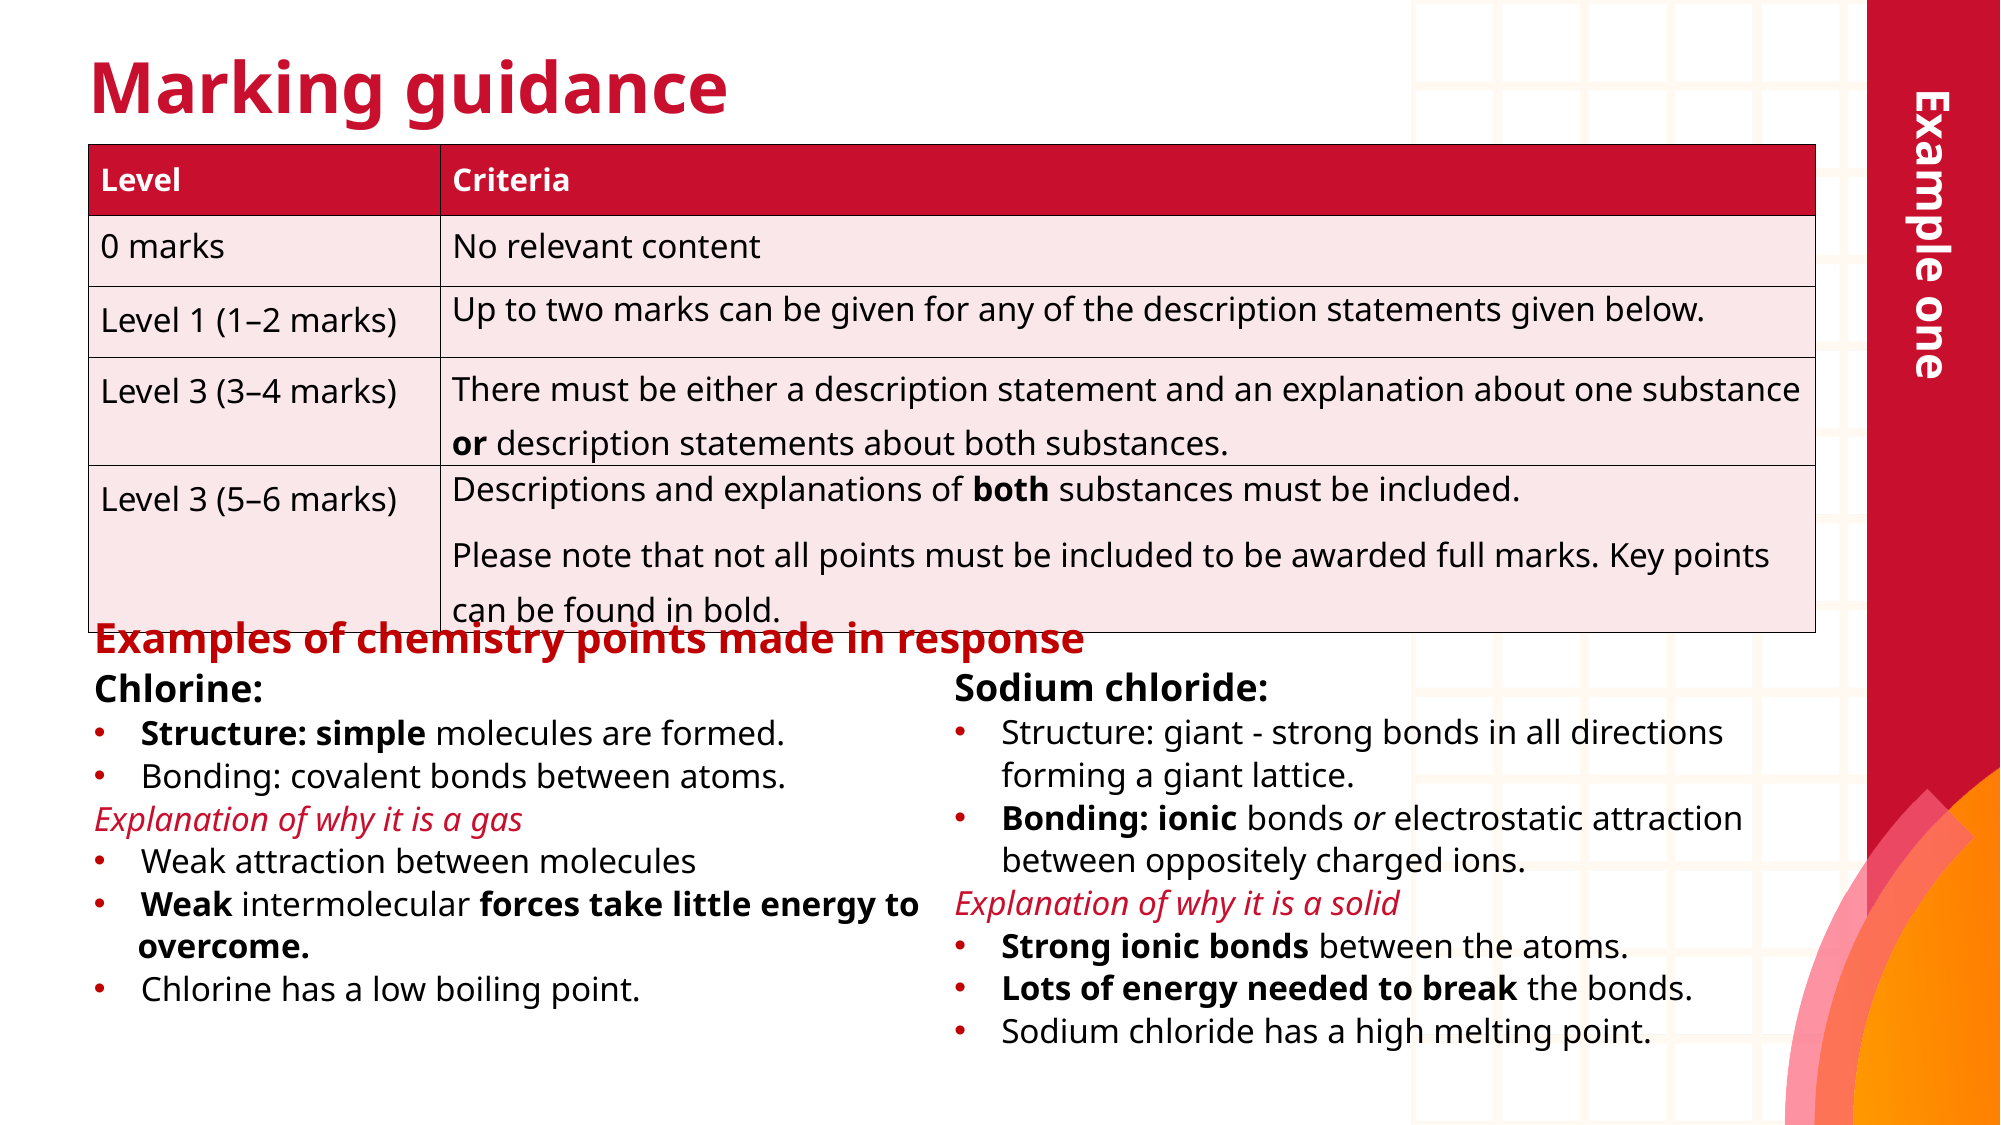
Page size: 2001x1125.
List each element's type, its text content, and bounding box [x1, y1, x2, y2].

text_box Sodium chloride: Structure: giant - strong bonds in all directions forming a giant lattice. Bonding: ionic bonds or electrostatic attraction between oppositely charged ions. Explanation of why it is a solid Strong ionic bonds between the atoms. Lots of energy needed to break the bonds. Sodium chloride has a high melting point. [939, 653, 1823, 1103]
text_box Example one [1867, 88, 2000, 765]
title Marking guidance [88, 52, 1743, 125]
table_cell Level 3 (5–6 marks) [89, 466, 440, 565]
table_cell Level 1 (1–2 marks) [89, 287, 440, 357]
table_cell No relevant content [441, 216, 1815, 286]
text_box Examples of chemistry points made in response Chlorine: Structure: simple molecules are formed. Bonding: covalent bonds between atoms. Explanation of why it is a gas Weak attraction between molecules Weak intermolecular forces take little energy to overcome. Chlorine has a low boiling point. [79, 565, 1816, 1054]
table_cell Up to two marks can be given for any of the description statements given below. [441, 287, 1815, 357]
table_header Criteria [441, 145, 1815, 215]
table_cell There must be either a description statement and an explanation about one substance or description statements about both substances. [441, 358, 1815, 465]
table_cell Descriptions and explanations of both substances must be included. Please note that not all points must be included to be awarded full marks. Key points can be found in bold. [441, 466, 1815, 565]
table_cell Level 3 (3–4 marks) [89, 358, 440, 465]
picture [1411, 0, 2000, 1125]
table_header Level [89, 145, 440, 215]
table_cell 0 marks [89, 216, 440, 286]
